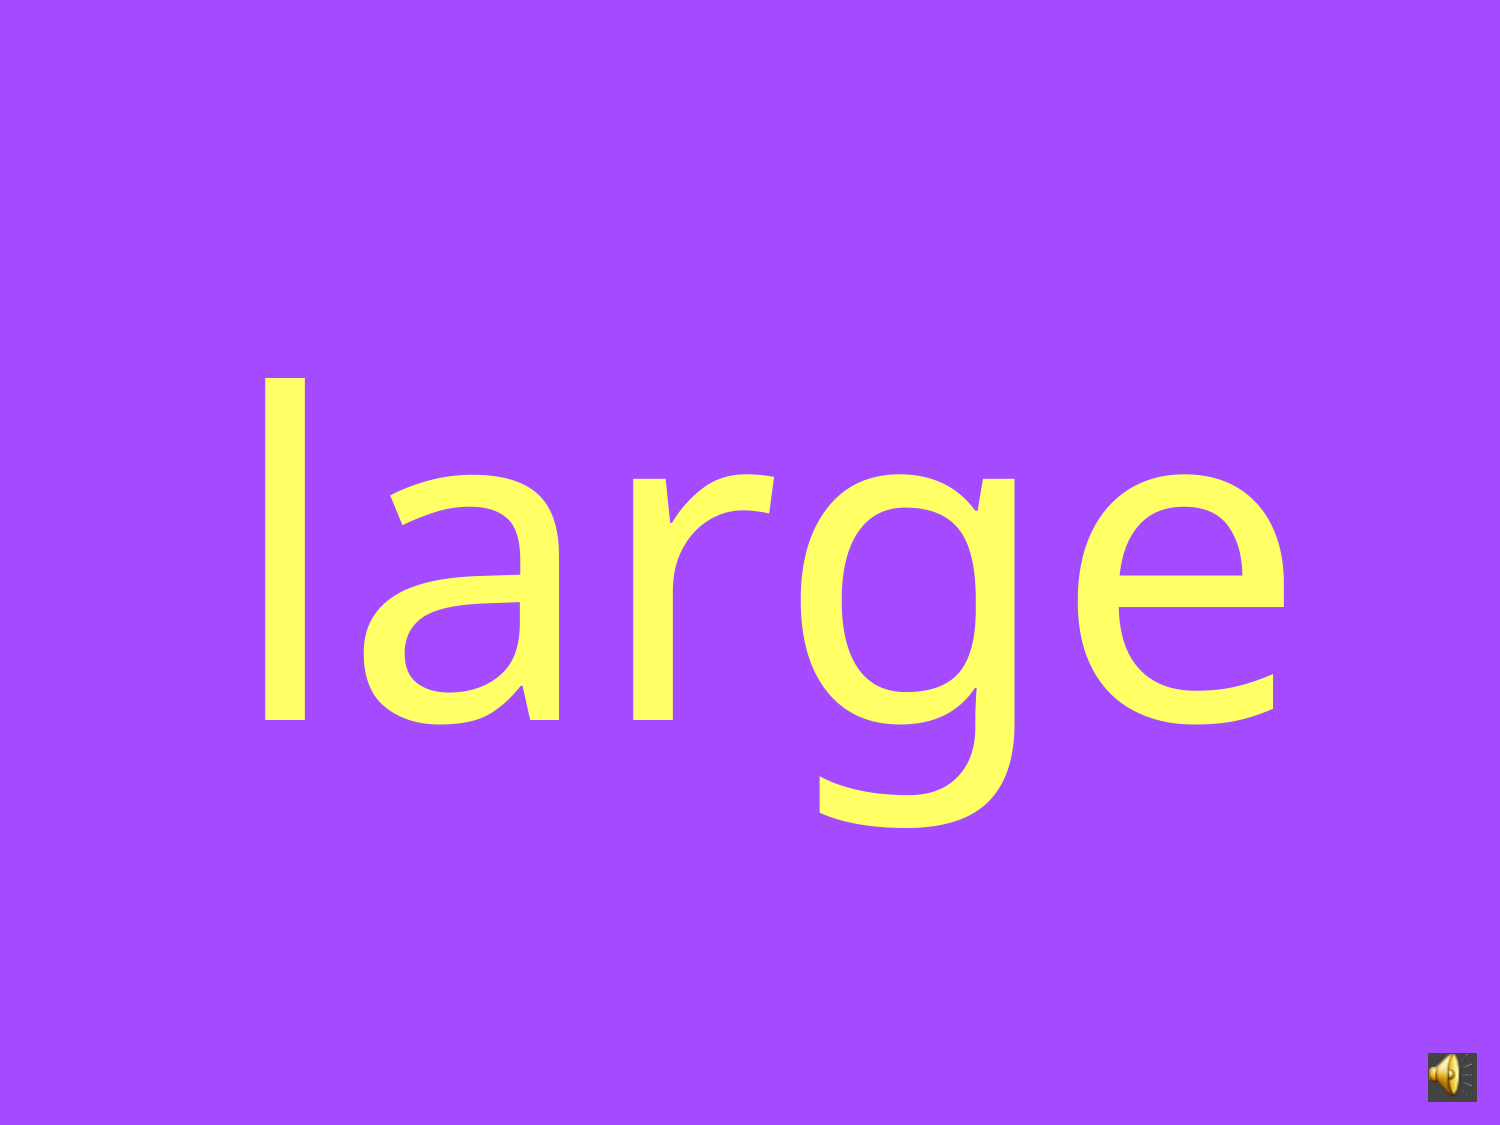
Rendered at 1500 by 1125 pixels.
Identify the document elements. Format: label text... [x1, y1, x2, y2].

picture [1427, 1052, 1478, 1103]
subtitle large [212, 262, 1450, 763]
